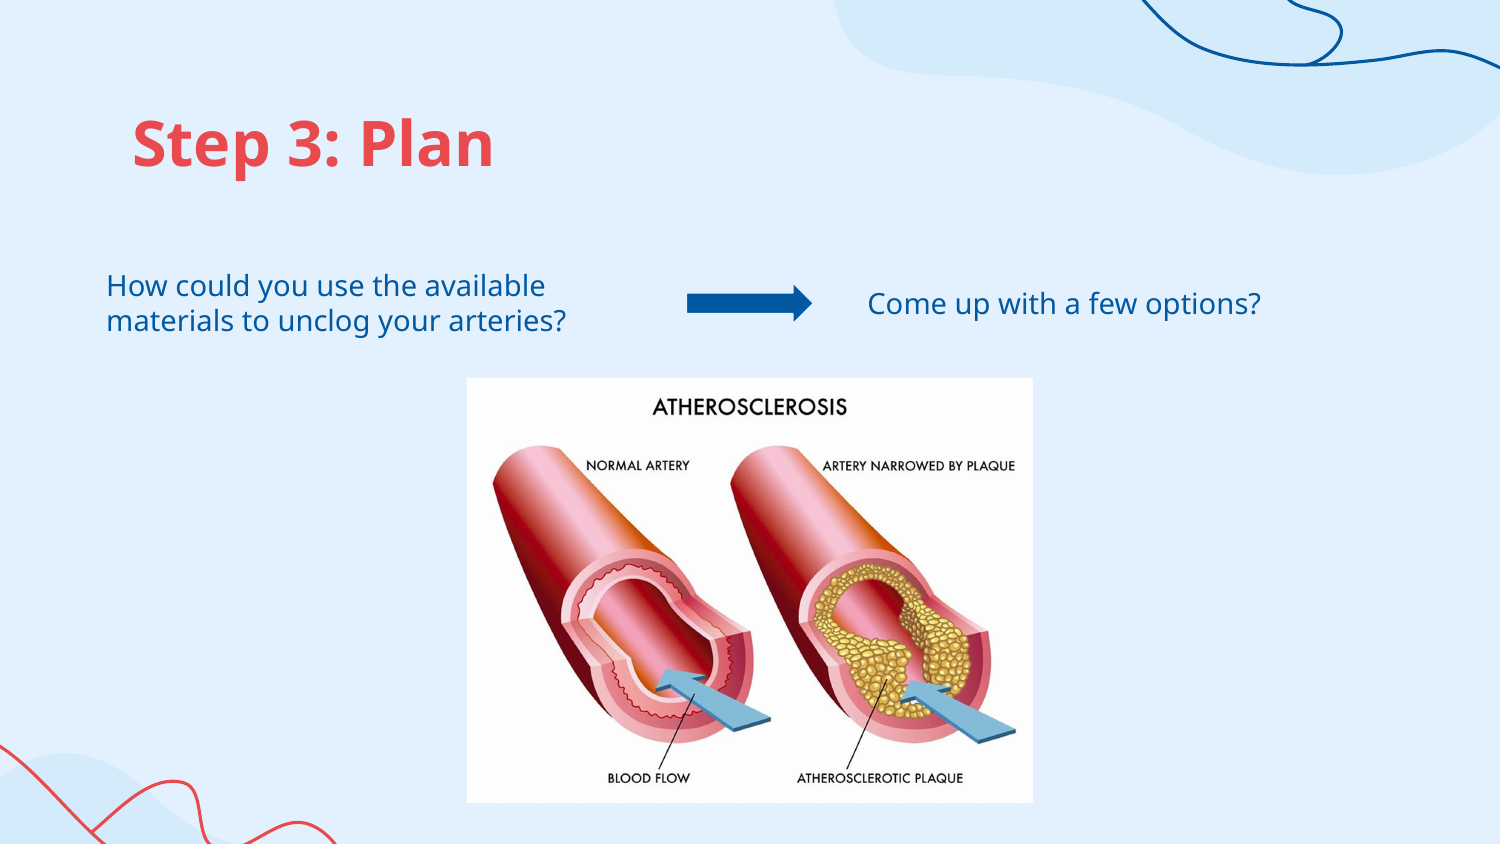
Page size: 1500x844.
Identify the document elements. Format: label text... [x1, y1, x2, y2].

title Step 3: Plan [116, 88, 1383, 203]
picture [466, 378, 1033, 804]
text_box Come up with a few options? [852, 270, 1345, 336]
text_box [686, 282, 814, 324]
text_box How could you use the available materials to unclog your arteries? [91, 252, 666, 353]
